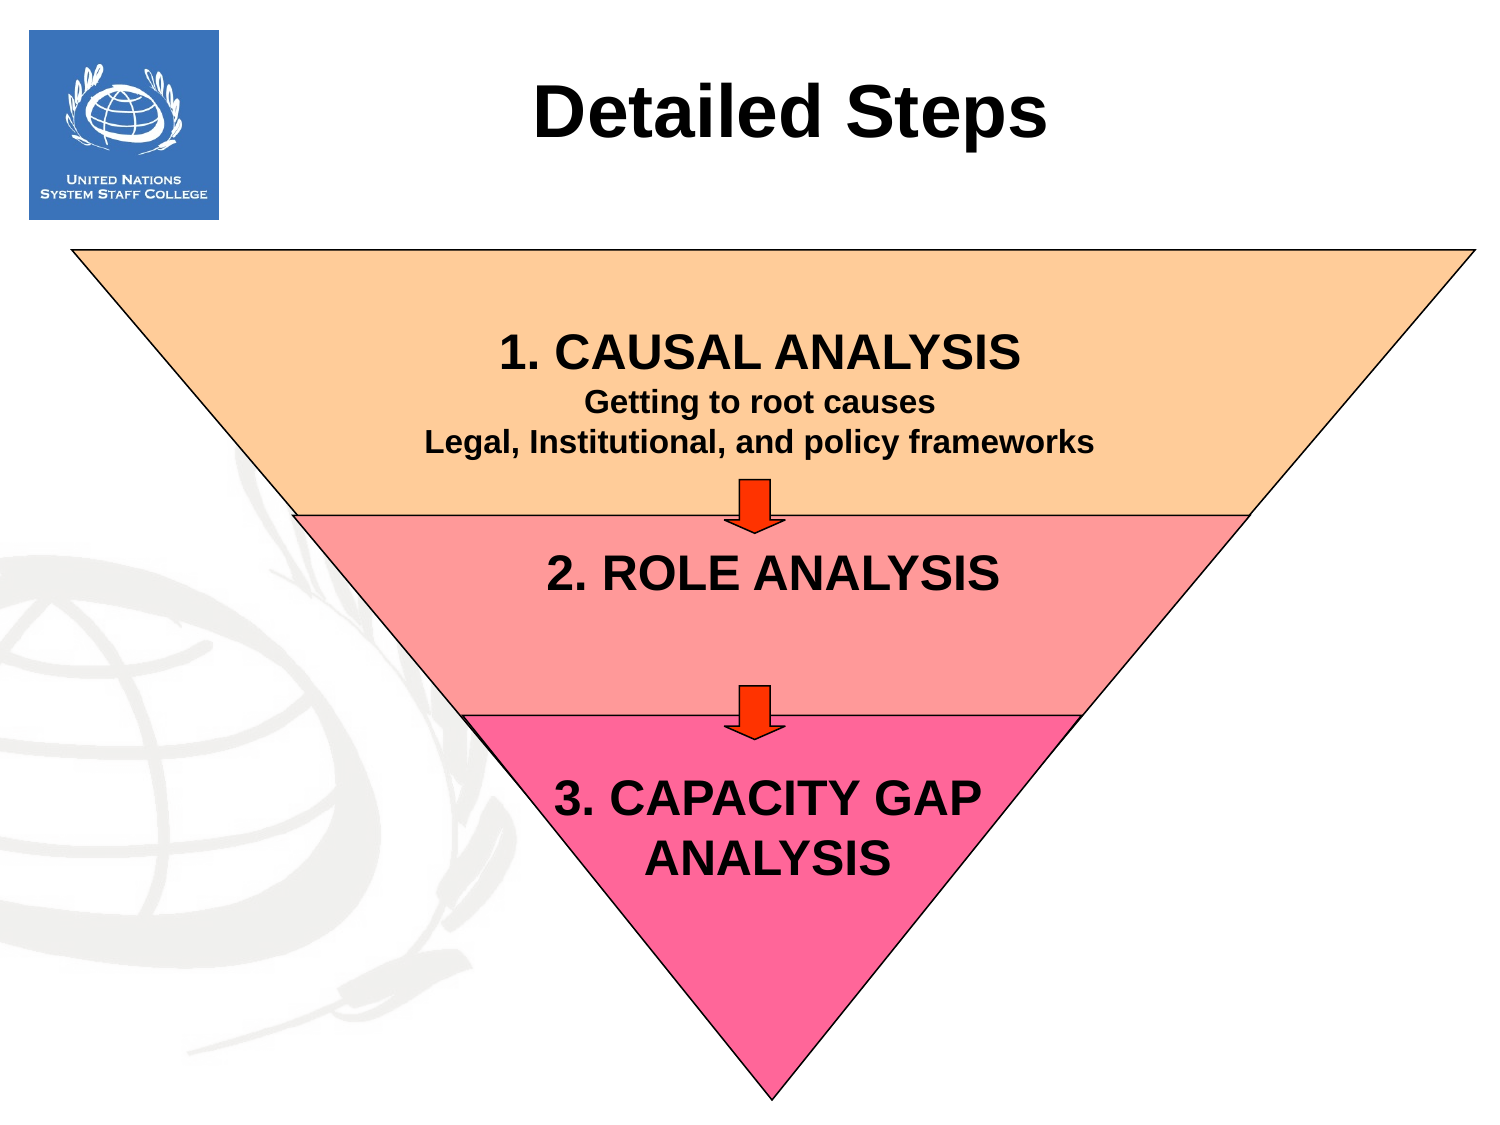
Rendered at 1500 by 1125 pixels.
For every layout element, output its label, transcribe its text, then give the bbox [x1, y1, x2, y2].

picture [29, 30, 219, 220]
text_box [724, 479, 786, 534]
text_box 3. CAPACITY GAP ANALYSIS [502, 758, 1034, 893]
text_box [724, 685, 786, 740]
text_box Detailed Steps [383, 54, 1199, 160]
text_box 2. ROLE ANALYSIS [454, 533, 1093, 608]
text_box [605, 893, 939, 1101]
text_box 1. CAUSAL ANALYSIS Getting to root causes Legal, Institutional, and policy frameworks [409, 312, 1111, 468]
text_box [462, 715, 1082, 775]
text_box [292, 515, 1251, 766]
text_box [71, 249, 1476, 515]
